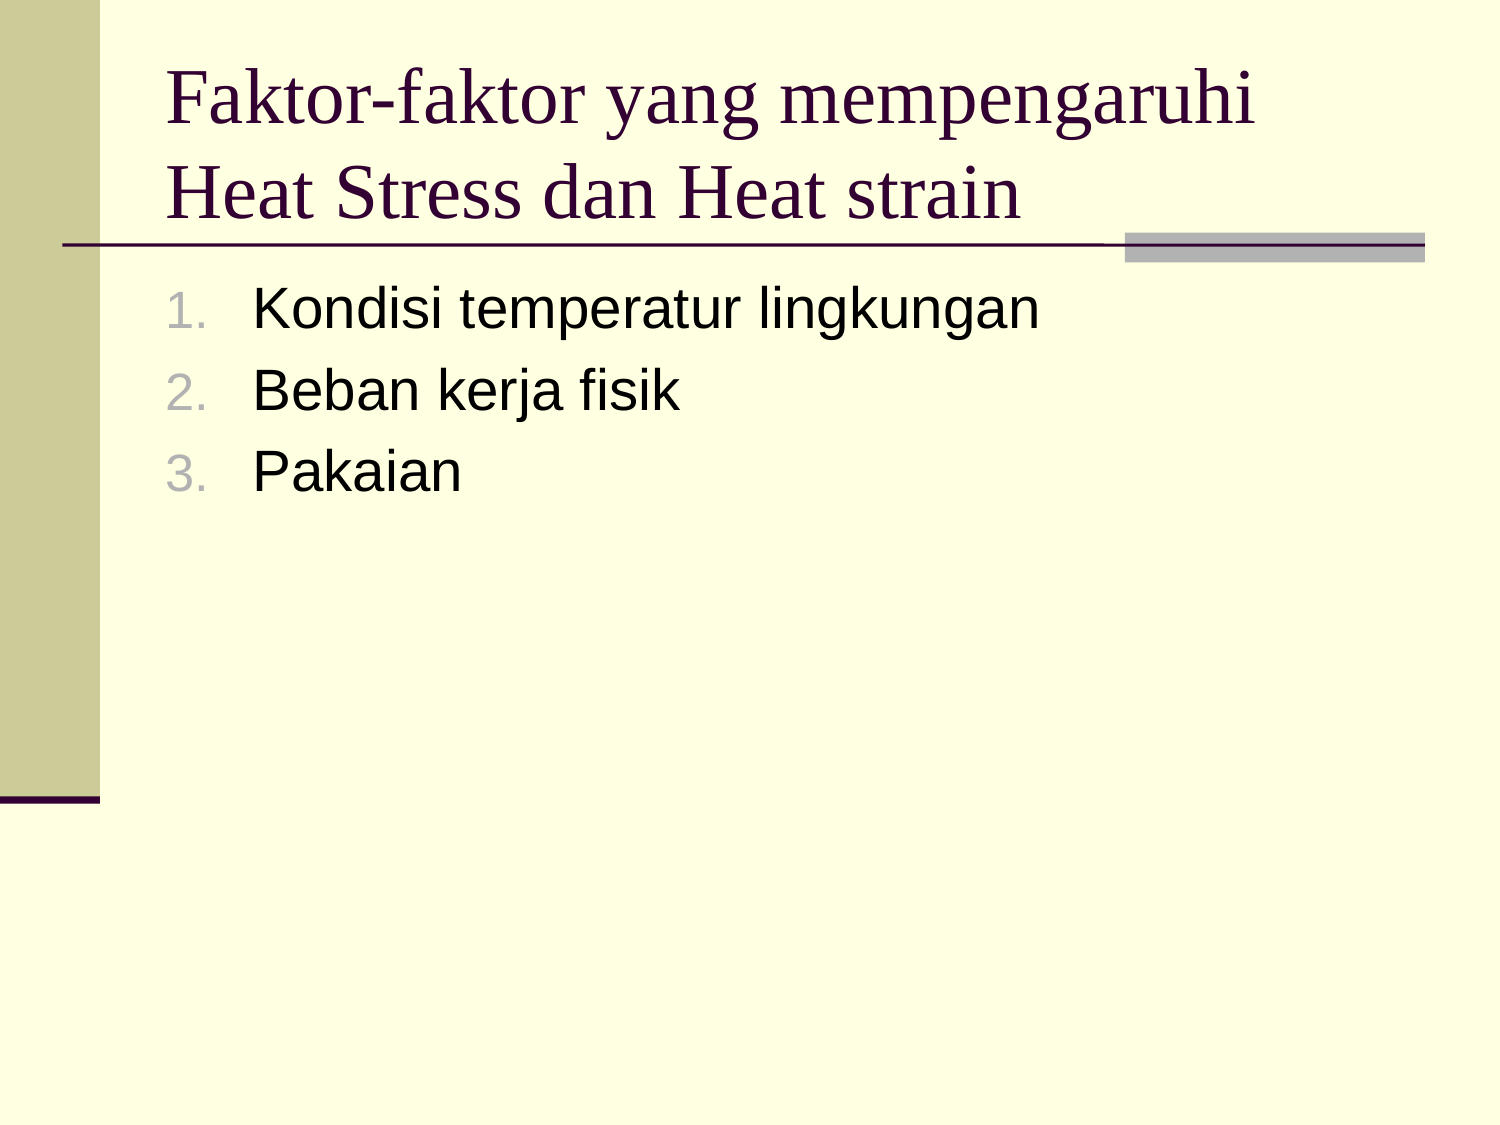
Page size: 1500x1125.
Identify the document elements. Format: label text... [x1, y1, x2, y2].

list Kondisi temperatur lingkungan Beban kerja fisik Pakaian [149, 262, 1426, 1006]
title Faktor-faktor yang mempengaruhi Heat Stress dan Heat strain [149, 45, 1426, 234]
